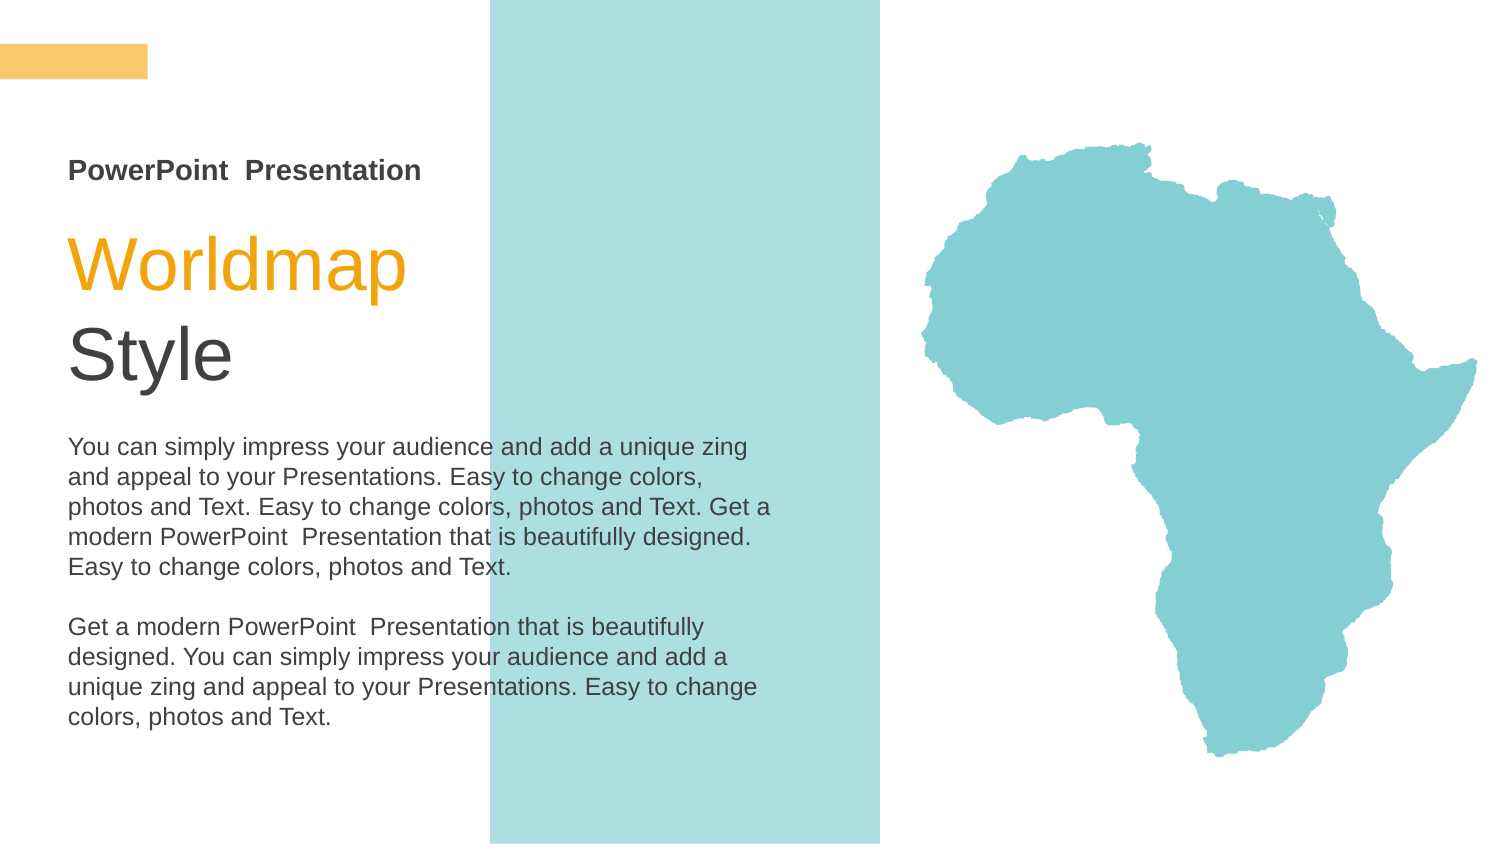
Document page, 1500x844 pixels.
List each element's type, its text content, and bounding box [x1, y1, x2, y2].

text_box PowerPoint Presentation [53, 143, 502, 194]
list Worldmap Style [53, 194, 466, 423]
text_box You can simply impress your audience and add a unique zing and appeal to your Presentations. Easy to change colors, photos and Text. Easy to change colors, photos and Text. Get a modern PowerPoint Presentation that is beautifully designed. Easy to change colors, photos and Text. Get a modern PowerPoint Presentation that is beautifully designed. You can simply impress your audience and add a unique zing and appeal to your Presentations. Easy to change colors, photos and Text. [53, 423, 798, 738]
text_box [921, 142, 1478, 758]
text_box [488, 0, 882, 844]
text_box [0, 42, 150, 81]
